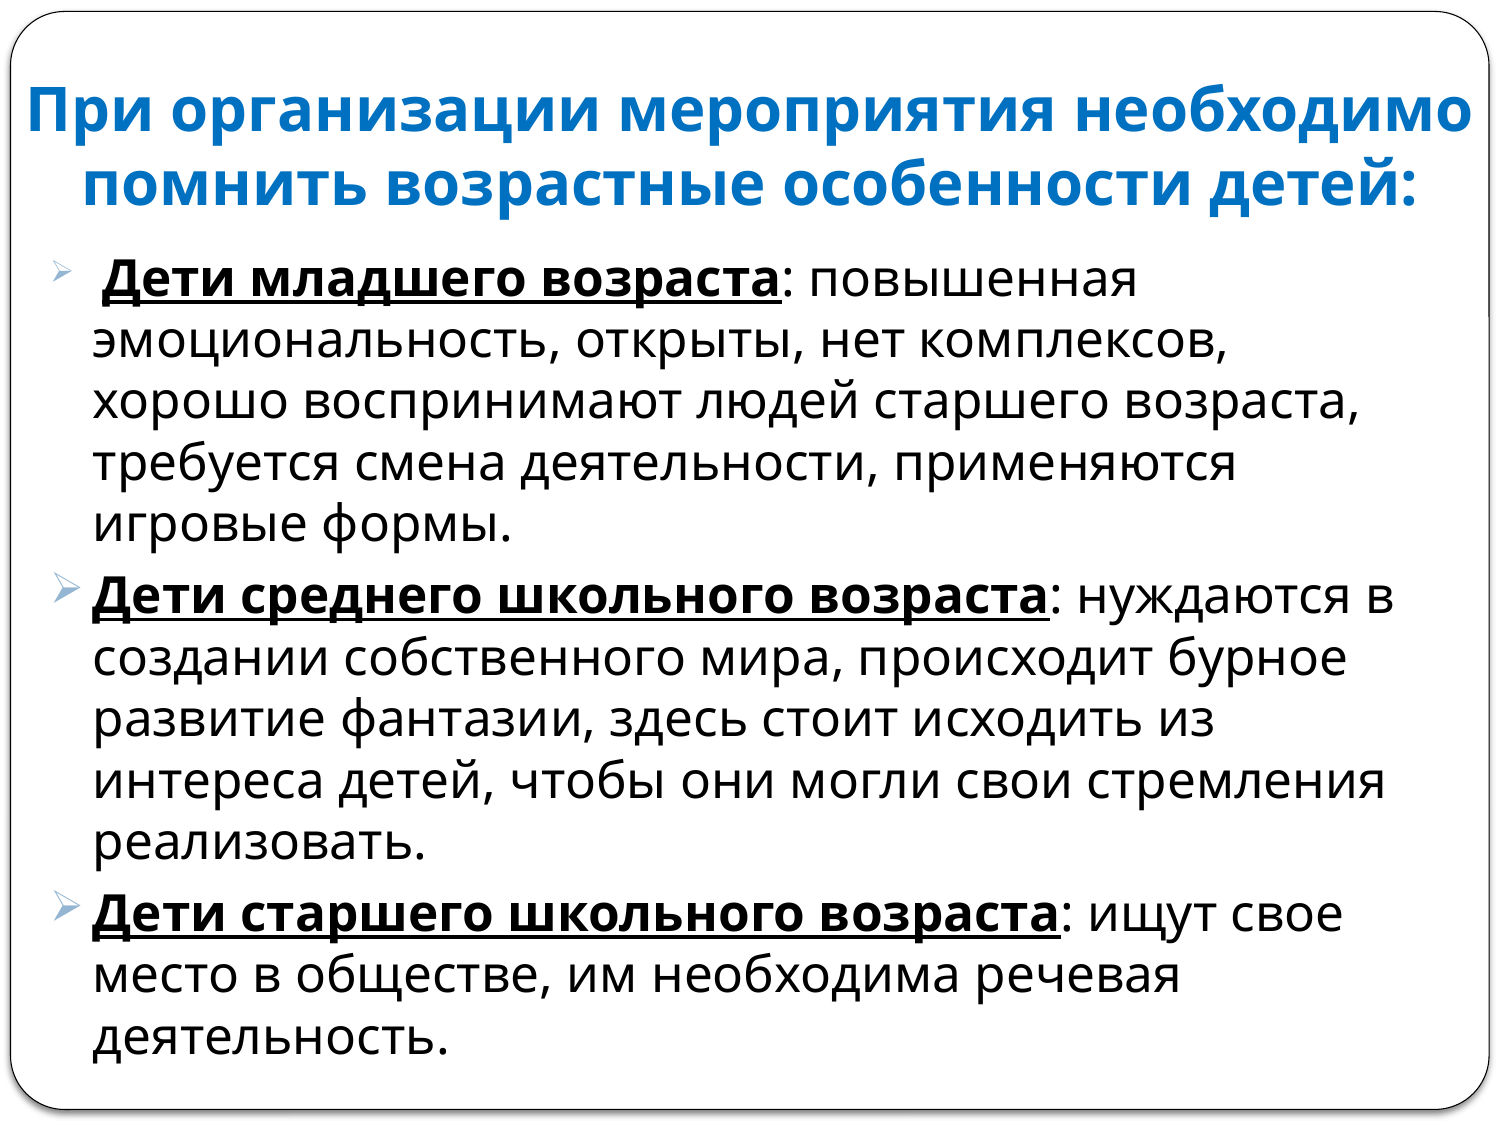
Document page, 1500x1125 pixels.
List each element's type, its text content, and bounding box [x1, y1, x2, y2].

list Дети младшего возраста: повышенная эмоциональность, открыты, нет комплексов, хорошо воспринимают людей старшего возраста, требуется смена деятельности, применяются игровые формы. Дети среднего школьного возраста: нуждаются в создании собственного мира, происходит бурное развитие фантазии, здесь стоит исходить из интереса детей, чтобы они могли свои стремления реализовать. Дети старшего школьного возраста: ищут свое место в обществе, им необходима речевая деятельность. [35, 237, 1454, 1079]
title При организации мероприятия необходимо помнить возрастные особенности детей: [0, 45, 1500, 233]
